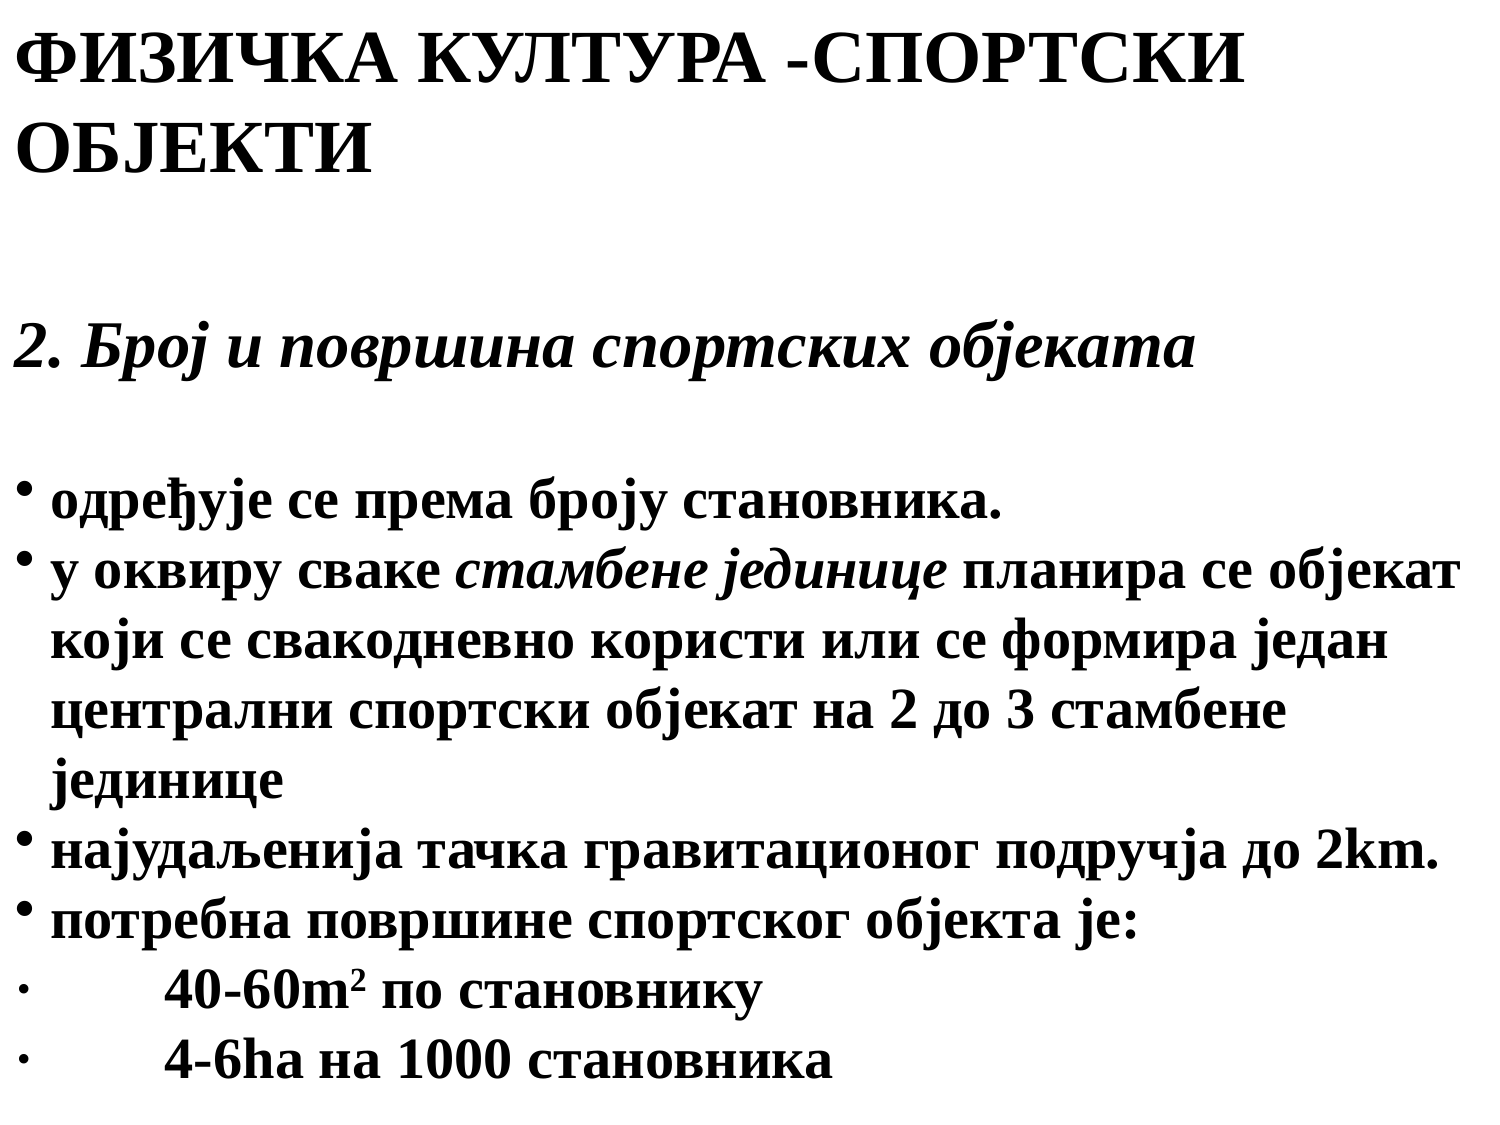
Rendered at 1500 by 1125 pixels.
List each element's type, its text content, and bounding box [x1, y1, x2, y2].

text_box ФИЗИЧКА КУЛТУРА -СПОРТСКИ ОБЈЕКТИ 2. Број и површина спортских објеката одређује се према броју становника. у оквиру сваке стамбене јединице планира се објекат који се свакодневно користи или се формира један централни спортски објекат на 2 до 3 стамбене јединице најудаљенија тачка гравитационог подручја до 2km. потребна површине спортског објекта је: · 40-60m2 по становнику · 4-6ha на 1000 становника [0, 0, 1500, 1098]
